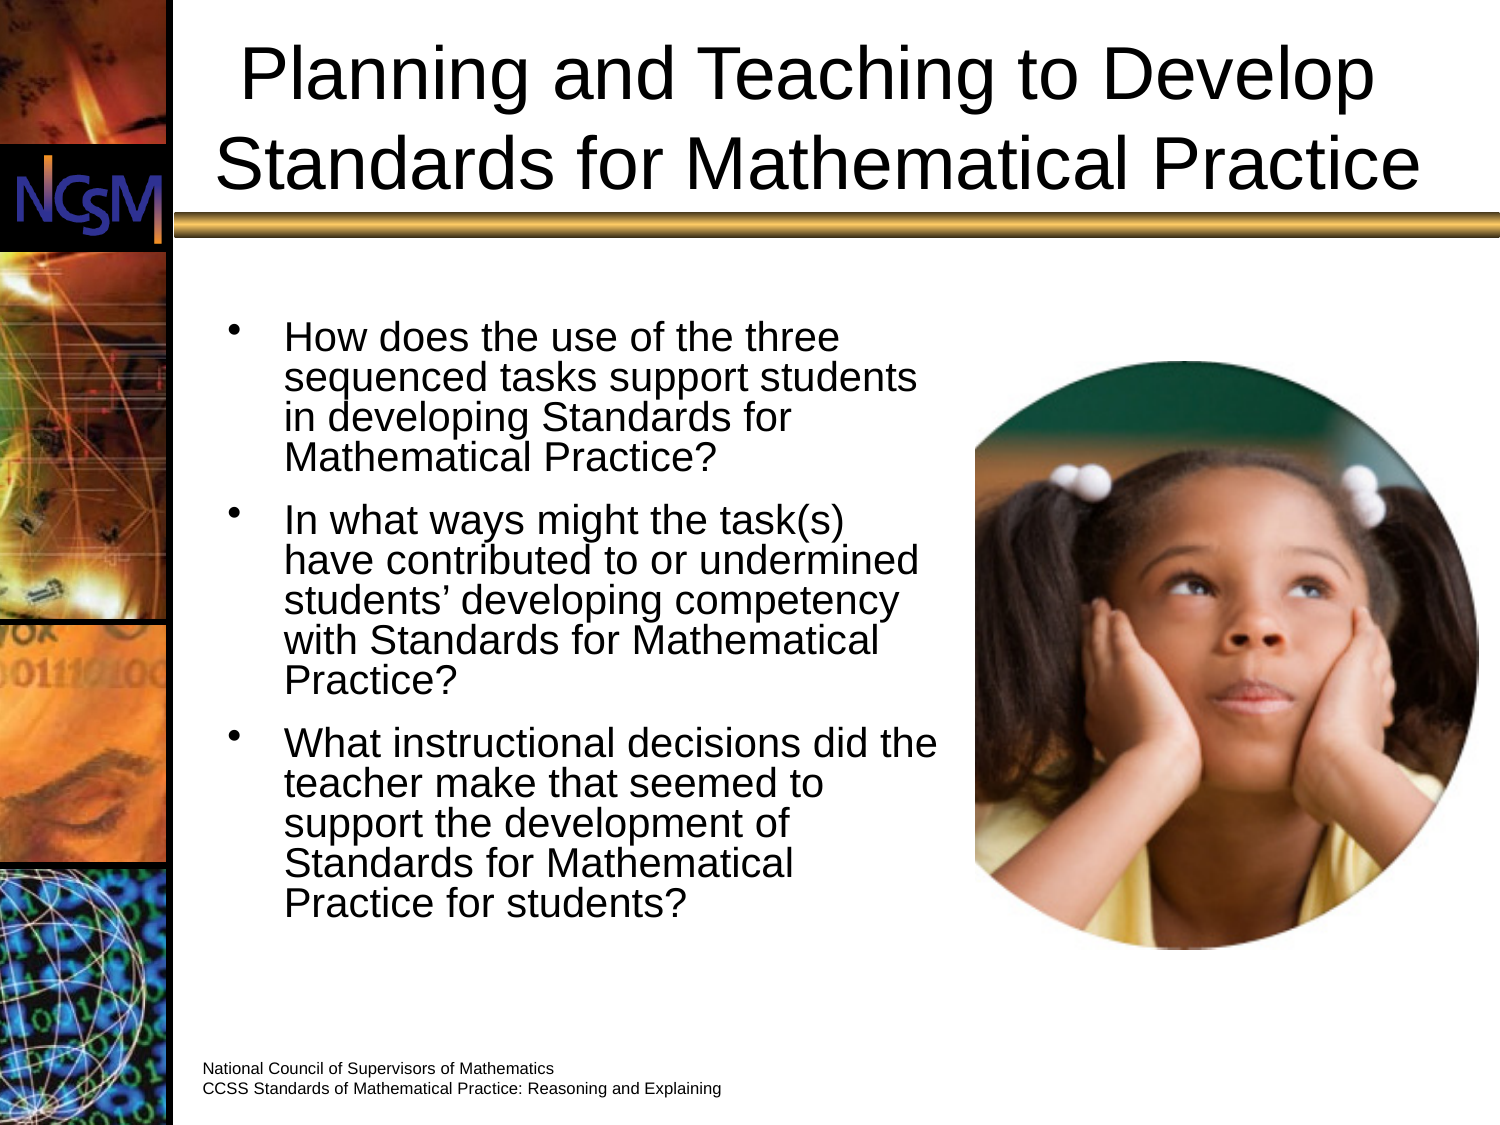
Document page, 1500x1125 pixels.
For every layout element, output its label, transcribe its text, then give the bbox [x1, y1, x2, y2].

picture [0, 869, 166, 1125]
picture [0, 0, 167, 619]
picture [0, 625, 166, 862]
slide_number National Council of Supervisors of Mathematics CCSS Standards of Mathematical Practice: Reasoning and Explaining [187, 1050, 900, 1125]
list How does the use of the three sequenced tasks support students in developing Standards for Mathematical Practice? In what ways might the task(s) have contributed to or undermined students’ developing competency with Standards for Mathematical Practice? What instructional decisions did the teacher make that seemed to support the development of Standards for Mathematical Practice for students? [212, 312, 963, 1016]
title Planning and Teaching to Develop Standards for Mathematical Practice [187, 12, 1450, 218]
picture [974, 361, 1479, 950]
